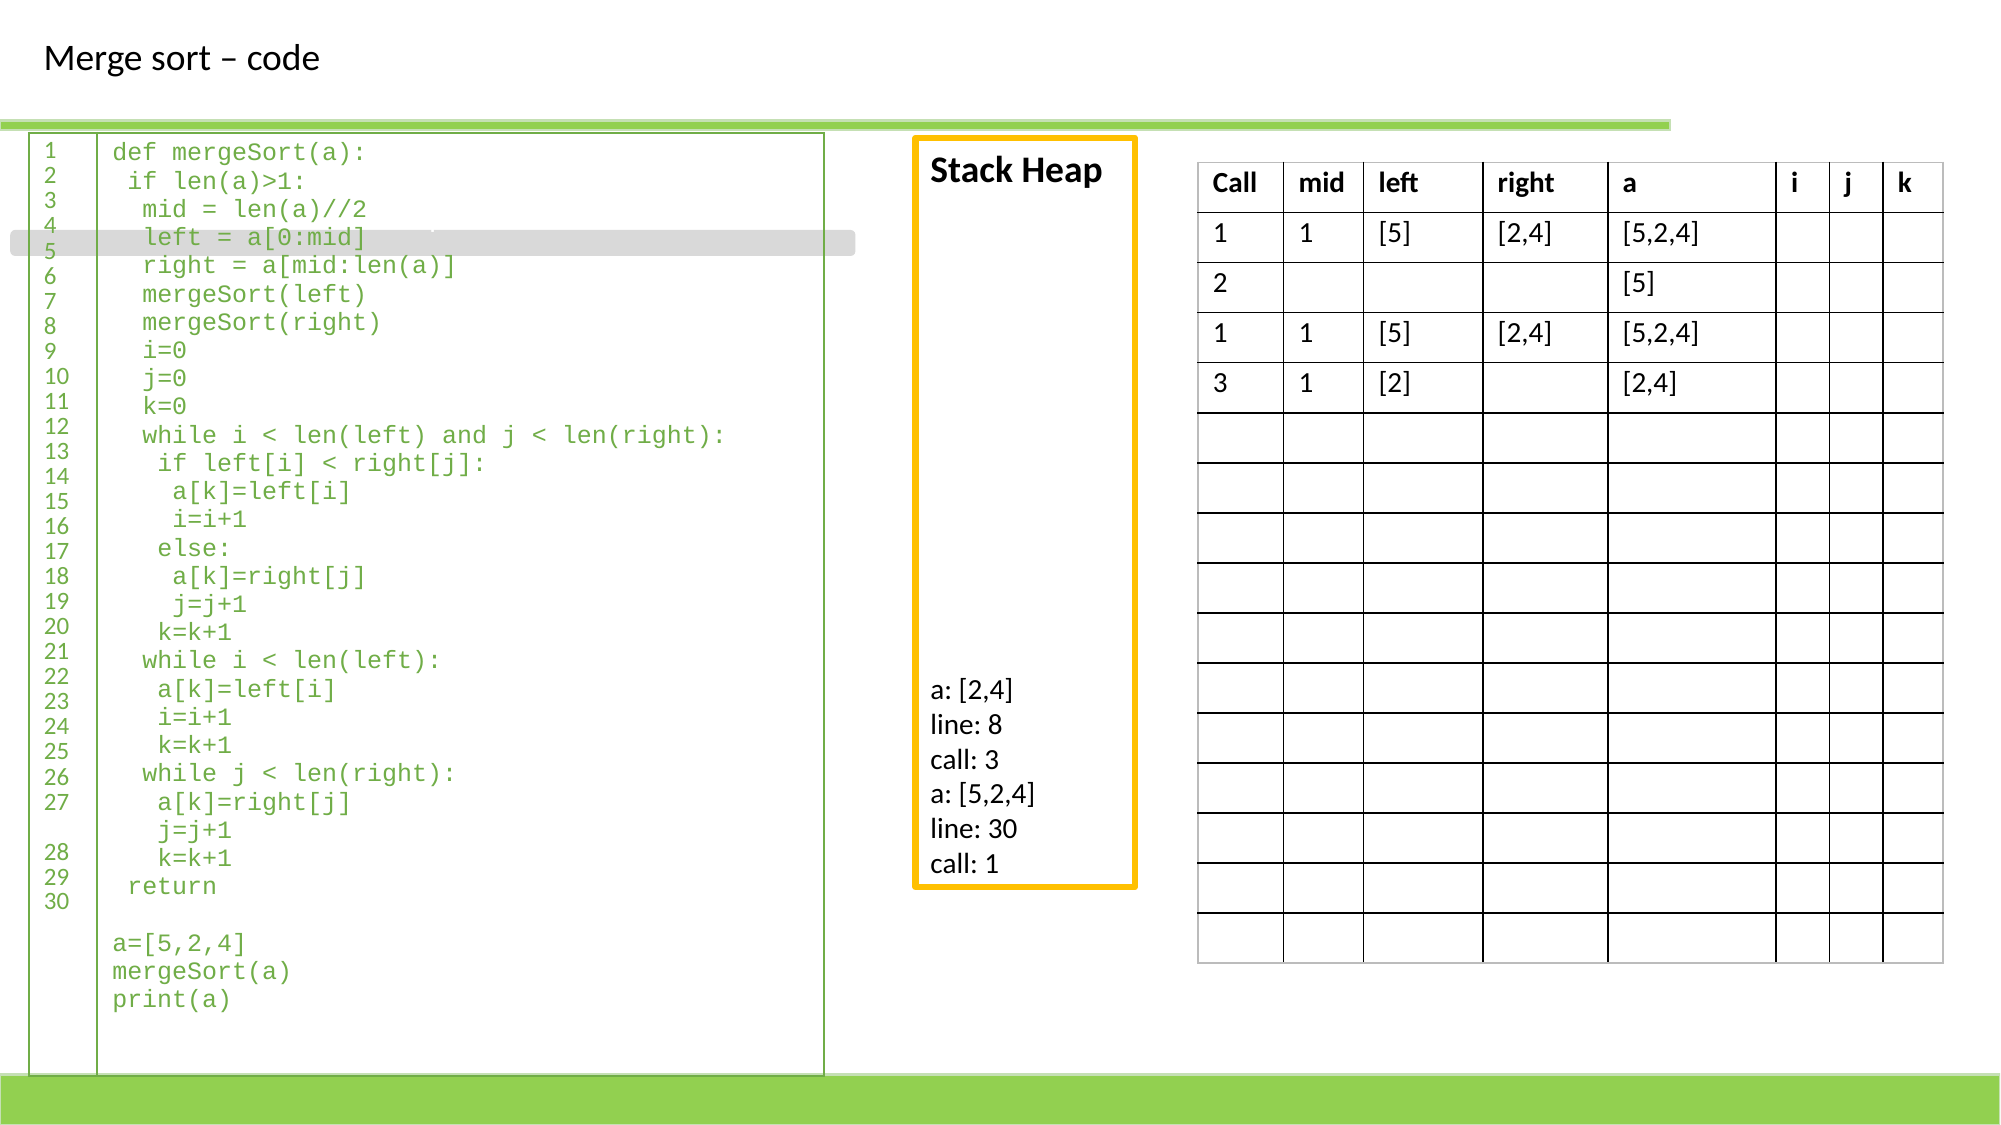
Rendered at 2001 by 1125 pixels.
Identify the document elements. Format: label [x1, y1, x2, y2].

table_cell [1830, 864, 1882, 912]
table_cell [1284, 514, 1363, 562]
table_cell [1777, 363, 1829, 412]
table_cell [1830, 464, 1882, 512]
table_cell [1364, 864, 1482, 912]
table_cell [1364, 263, 1482, 312]
table_cell [1830, 914, 1882, 962]
table_cell [1199, 614, 1283, 662]
table_cell [1284, 864, 1363, 912]
table_cell [1484, 914, 1607, 962]
table_cell [1199, 514, 1283, 562]
table_cell [1884, 714, 1942, 762]
table_cell [1284, 914, 1363, 962]
table_cell [1777, 263, 1829, 312]
table_cell [1777, 464, 1829, 512]
table_header [1609, 163, 1775, 212]
table_cell [1364, 564, 1482, 612]
table_cell [1199, 213, 1283, 262]
table_cell [1284, 213, 1363, 262]
table_cell [1484, 764, 1607, 812]
table_cell [1284, 564, 1363, 612]
table_cell [1284, 414, 1363, 462]
table_cell [1884, 814, 1942, 862]
table_cell [1364, 213, 1482, 262]
table_cell [1609, 414, 1775, 462]
table_cell [1884, 614, 1942, 662]
table_cell [1830, 213, 1882, 262]
table_cell [1777, 564, 1829, 612]
table_cell [1830, 664, 1882, 712]
table_cell [1884, 213, 1942, 262]
table_cell [1609, 664, 1775, 712]
table_cell [1884, 864, 1942, 912]
table_cell [1484, 564, 1607, 612]
table_cell [1284, 363, 1363, 412]
table_cell [1884, 764, 1942, 812]
table_header [1484, 163, 1607, 212]
table_cell [1777, 764, 1829, 812]
table_cell [1609, 213, 1775, 262]
table_cell [1884, 914, 1942, 962]
table_cell [1777, 814, 1829, 862]
table_cell [1199, 714, 1283, 762]
table_cell [1609, 614, 1775, 662]
table_cell [1777, 213, 1829, 262]
table_cell [1884, 263, 1942, 312]
table_cell [1830, 614, 1882, 662]
table_cell [1609, 814, 1775, 862]
table_cell [1484, 313, 1607, 362]
table_cell [1830, 714, 1882, 762]
table_cell [1777, 614, 1829, 662]
table_header [98, 134, 823, 1075]
table_cell [1609, 714, 1775, 762]
table_cell [1884, 514, 1942, 562]
table_cell [1830, 514, 1882, 562]
table_cell [1884, 414, 1942, 462]
table_cell [1364, 363, 1482, 412]
table_cell [1484, 213, 1607, 262]
table_cell [1284, 464, 1363, 512]
table_cell [1777, 714, 1829, 762]
table_cell [1777, 914, 1829, 962]
table_cell [1609, 564, 1775, 612]
text_box [10, 229, 28, 256]
table_header [1830, 163, 1882, 212]
table_header [1199, 163, 1283, 212]
table_header [1364, 163, 1482, 212]
table_cell [1284, 714, 1363, 762]
table_cell [1199, 664, 1283, 712]
table_cell [1609, 764, 1775, 812]
table_cell [1884, 313, 1942, 362]
table_cell [1284, 313, 1363, 362]
table_header [30, 134, 96, 1075]
table_cell [1364, 464, 1482, 512]
table_cell [1777, 864, 1829, 912]
table_cell [1284, 614, 1363, 662]
table_cell [1830, 764, 1882, 812]
table_cell [1830, 814, 1882, 862]
table_cell [1830, 363, 1882, 412]
table_cell [1484, 814, 1607, 862]
table_cell [1609, 363, 1775, 412]
table_cell [1199, 464, 1283, 512]
table_header [1777, 163, 1829, 212]
table_cell [1609, 263, 1775, 312]
table_cell [1199, 864, 1283, 912]
table_cell [1830, 564, 1882, 612]
table_cell [1777, 313, 1829, 362]
table_cell [1284, 664, 1363, 712]
table_cell [1777, 514, 1829, 562]
table_cell [1199, 564, 1283, 612]
table_cell [1609, 464, 1775, 512]
table_cell [1484, 614, 1607, 662]
text_box [28, 25, 1072, 86]
table_header [1884, 163, 1942, 212]
table_cell [1884, 363, 1942, 412]
table_cell [1199, 313, 1283, 362]
table_cell [1830, 263, 1882, 312]
table_cell [1777, 664, 1829, 712]
table_cell [1364, 914, 1482, 962]
table_header [1284, 163, 1363, 212]
table_cell [1364, 714, 1482, 762]
table_cell [1484, 664, 1607, 712]
table_cell [1284, 263, 1363, 312]
table_cell [1609, 514, 1775, 562]
table_cell [1364, 814, 1482, 862]
table_cell [1609, 864, 1775, 912]
table_cell [1884, 464, 1942, 512]
table_cell [1199, 363, 1283, 412]
table_cell [1284, 764, 1363, 812]
text_box [825, 229, 856, 256]
table_cell [1884, 564, 1942, 612]
table_cell [1199, 764, 1283, 812]
table_cell [1484, 514, 1607, 562]
table_cell [1484, 414, 1607, 462]
table_cell [1364, 414, 1482, 462]
table_cell [1284, 814, 1363, 862]
table_cell [1830, 414, 1882, 462]
table_cell [1484, 714, 1607, 762]
table_cell [1884, 664, 1942, 712]
table_cell [1364, 664, 1482, 712]
table_cell [1199, 263, 1283, 312]
table_cell [1830, 313, 1882, 362]
table_cell [1484, 263, 1607, 312]
table_cell [1484, 464, 1607, 512]
table_cell [1484, 864, 1607, 912]
table_cell [1199, 814, 1283, 862]
table_cell [1777, 414, 1829, 462]
table_cell [1364, 514, 1482, 562]
table_cell [1199, 914, 1283, 962]
table_cell [1609, 313, 1775, 362]
text_box [915, 137, 1135, 888]
table_cell [1199, 414, 1283, 462]
table_cell [1364, 764, 1482, 812]
table_cell [1364, 614, 1482, 662]
table_cell [1609, 914, 1775, 962]
table_cell [1484, 363, 1607, 412]
table_cell [1364, 313, 1482, 362]
